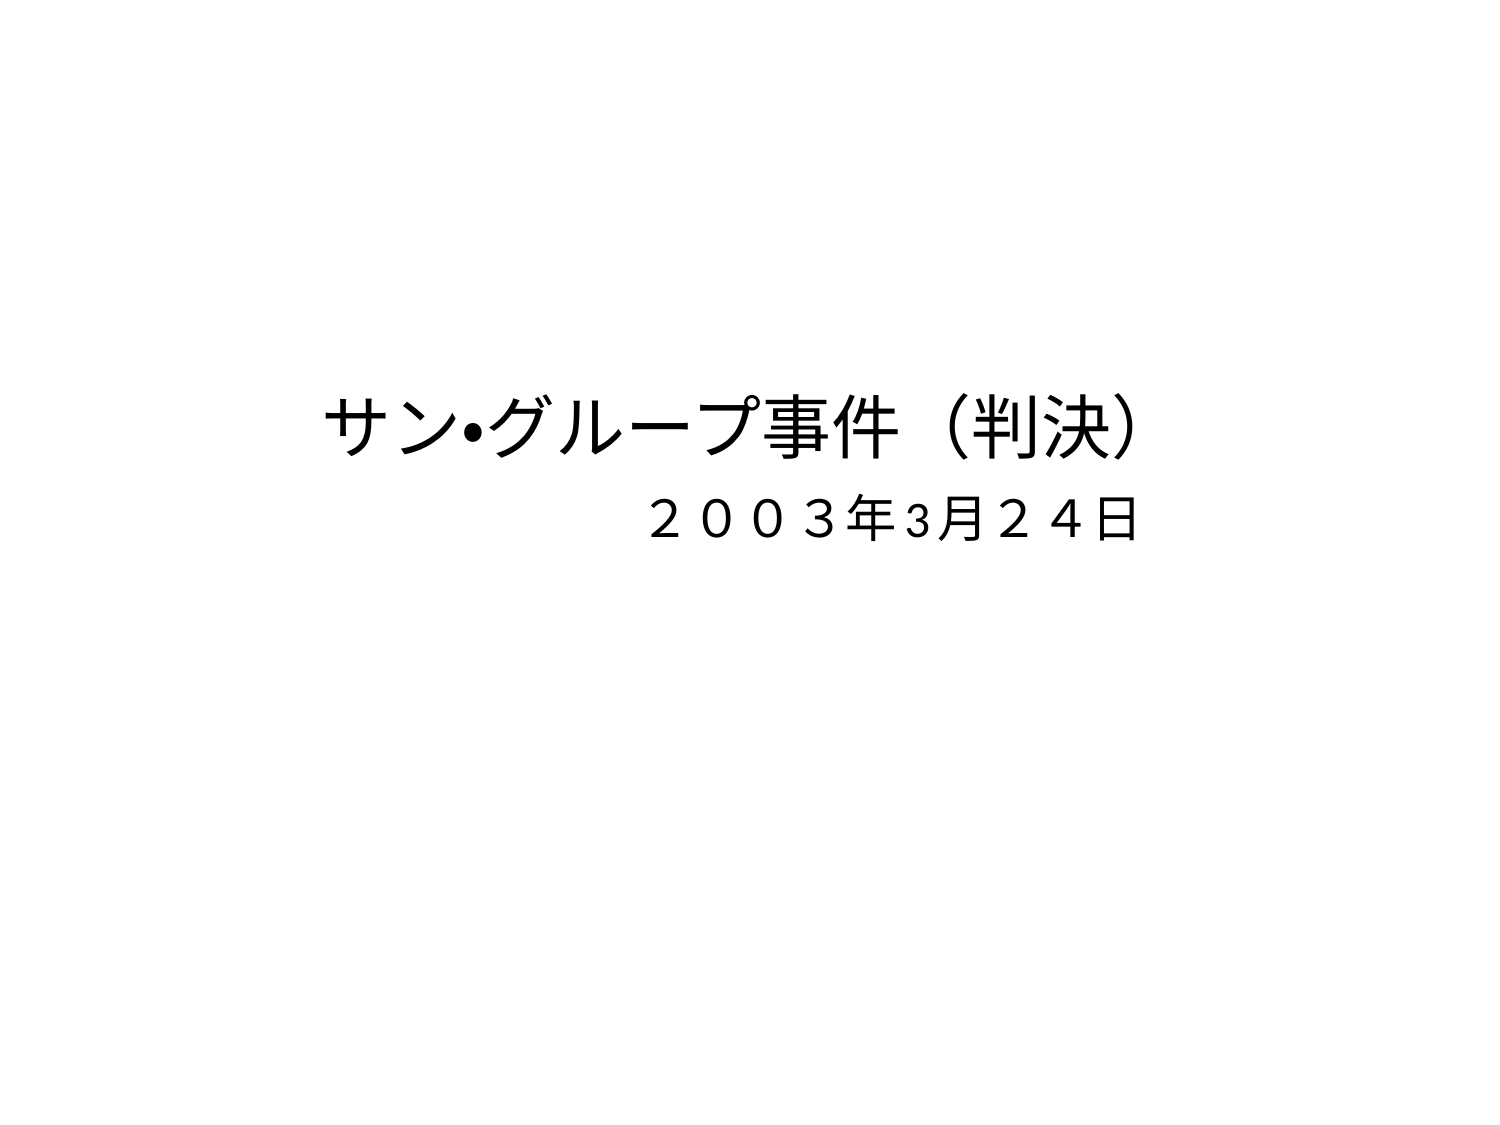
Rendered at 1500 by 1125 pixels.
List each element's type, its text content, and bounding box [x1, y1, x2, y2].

title サン・グループ事件（判決） ２００３年3月２４日 [76, 373, 1427, 561]
